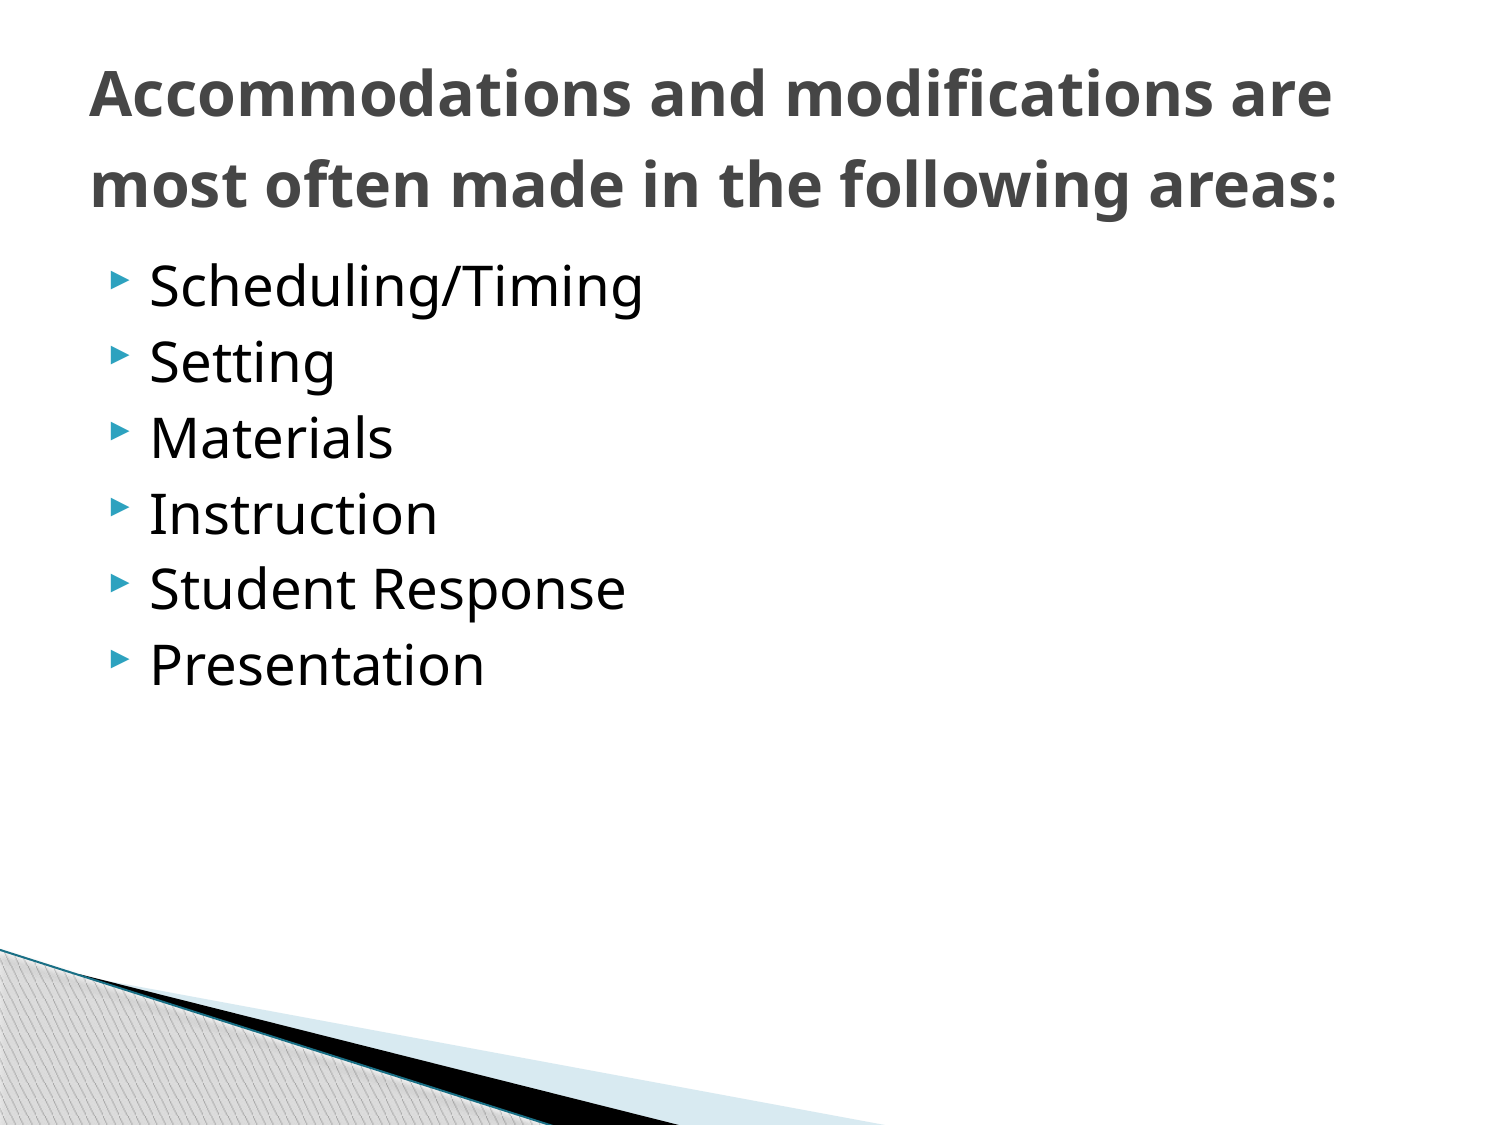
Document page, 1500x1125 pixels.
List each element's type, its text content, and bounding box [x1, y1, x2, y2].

list Scheduling/Timing Setting Materials Instruction Student Response Presentation [75, 243, 1425, 986]
title Accommodations and modifications are most often made in the following areas: [75, 45, 1425, 233]
